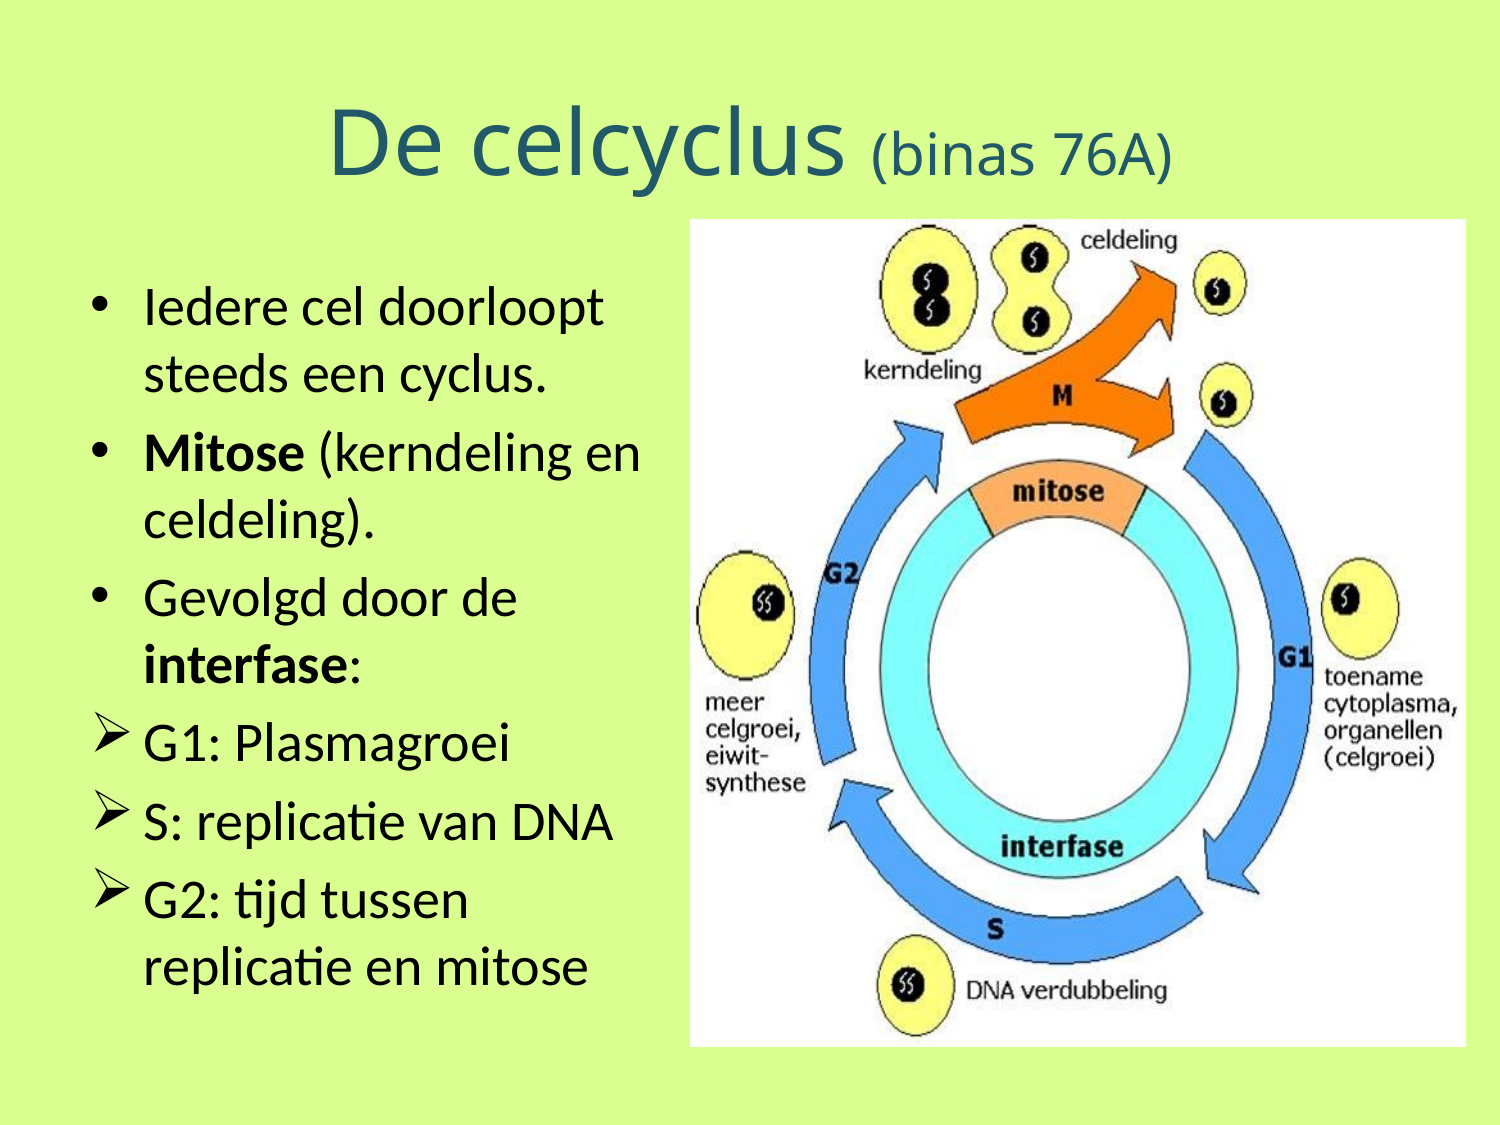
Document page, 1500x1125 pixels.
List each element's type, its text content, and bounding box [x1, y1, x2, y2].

picture [690, 219, 1466, 1047]
list Iedere cel doorloopt steeds een cyclus. Mitose (kerndeling en celdeling). Gevolgd door de interfase: G1: Plasmagroei S: replicatie van DNA G2: tijd tussen replicatie en mitose [75, 262, 685, 1005]
title De celcyclus (binas 76A) [75, 45, 1425, 233]
